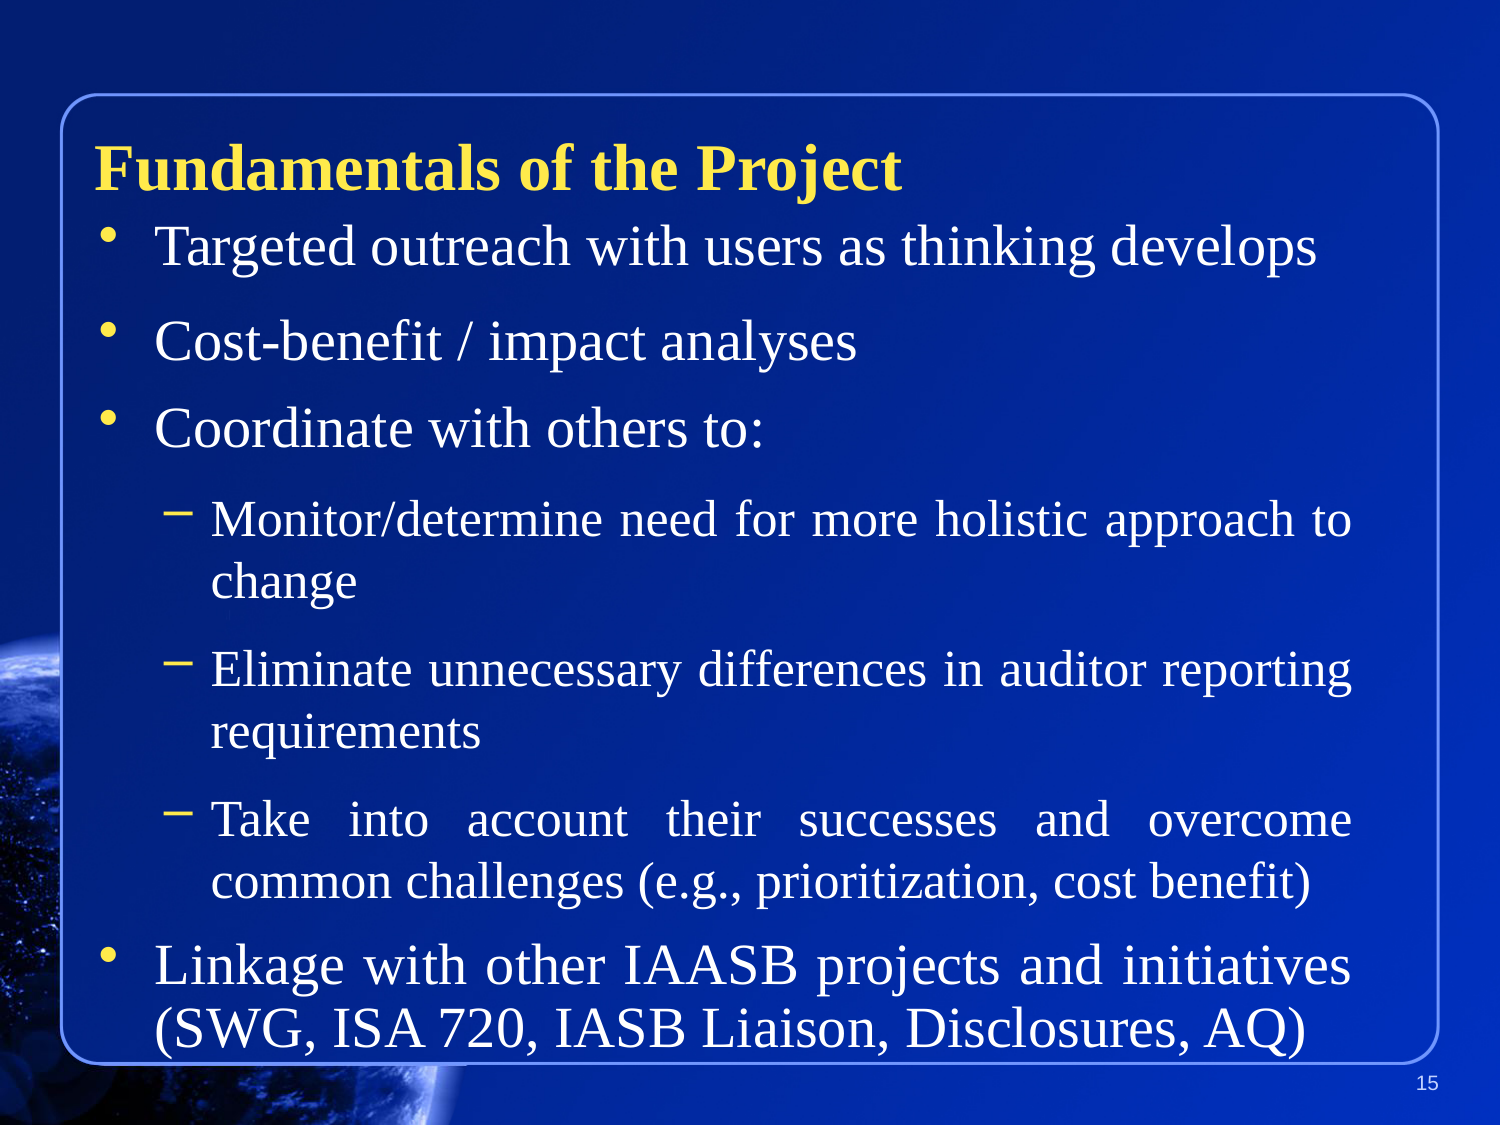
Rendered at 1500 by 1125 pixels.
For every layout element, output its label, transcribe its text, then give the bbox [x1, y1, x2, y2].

list Targeted outreach with users as thinking develops Cost-benefit / impact analyses Coordinate with others to: Monitor/determine need for more holistic approach to change Eliminate unnecessary differences in auditor reporting requirements Take into account their successes and overcome common challenges (e.g., prioritization, cost benefit) Linkage with other IAASB projects and initiatives (SWG, ISA 720, IASB Liaison, Disclosures, AQ) [83, 219, 1369, 1054]
slide_number 15 [1103, 1062, 1455, 1125]
list Fundamentals of the Project [79, 116, 1435, 219]
picture [0, 0, 1500, 1125]
